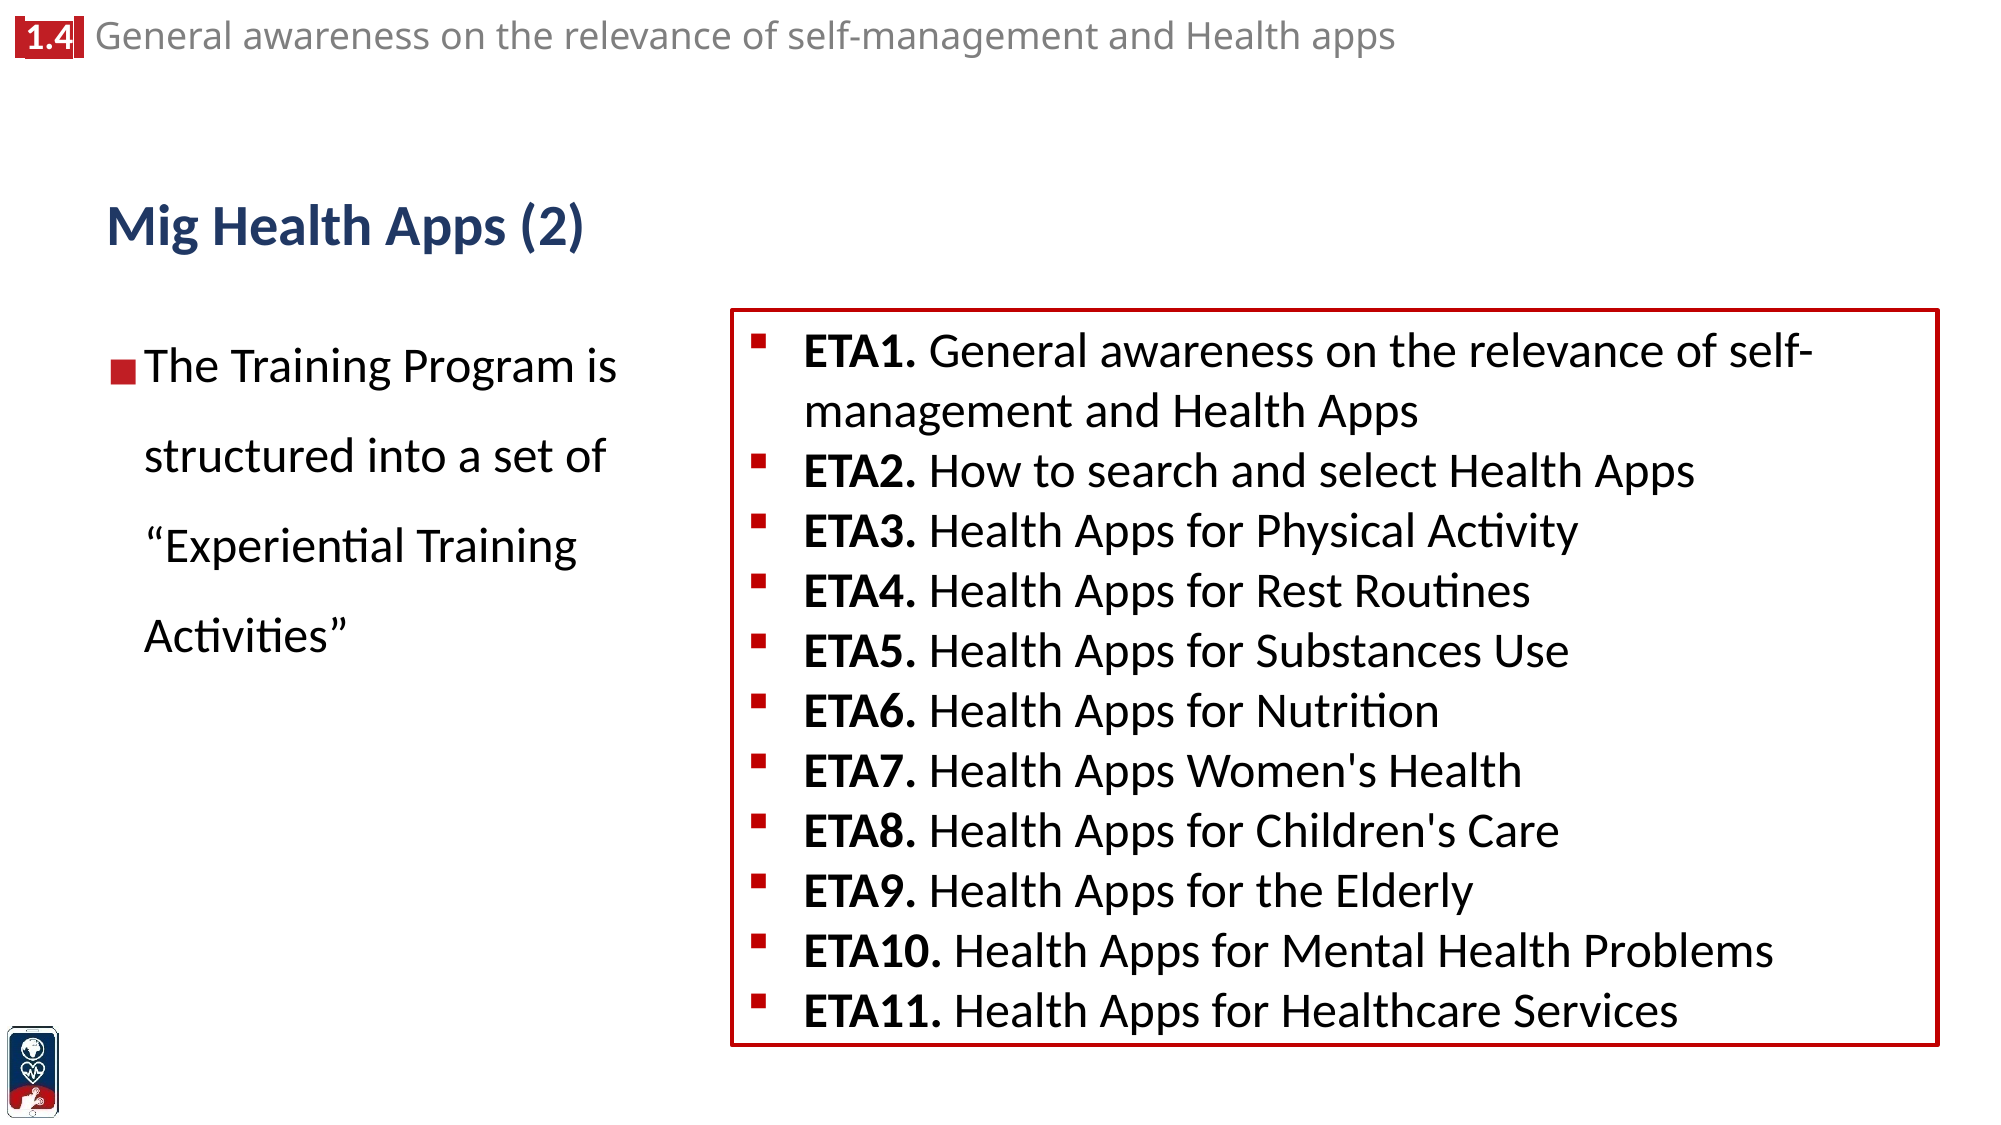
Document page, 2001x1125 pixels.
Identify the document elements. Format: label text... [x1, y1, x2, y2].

title Mig Health Apps (2) [91, 177, 1906, 277]
text_box ETA1. General awareness on the relevance of self-management and Health Apps ETA2. How to search and select Health Apps ETA3. Health Apps for Physical Activity ETA4. Health Apps for Rest Routines ETA5. Health Apps for Substances Use ETA6. Health Apps for Nutrition ETA7. Health Apps Women's Health ETA8. Health Apps for Children's Care ETA9. Health Apps for the Elderly ETA10. Health Apps for Mental Health Problems ETA11. Health Apps for Healthcare Services [732, 310, 1938, 1046]
list The Training Program is structured into a set of “Experiential Training Activities” [91, 295, 733, 1094]
picture [7, 1026, 59, 1118]
